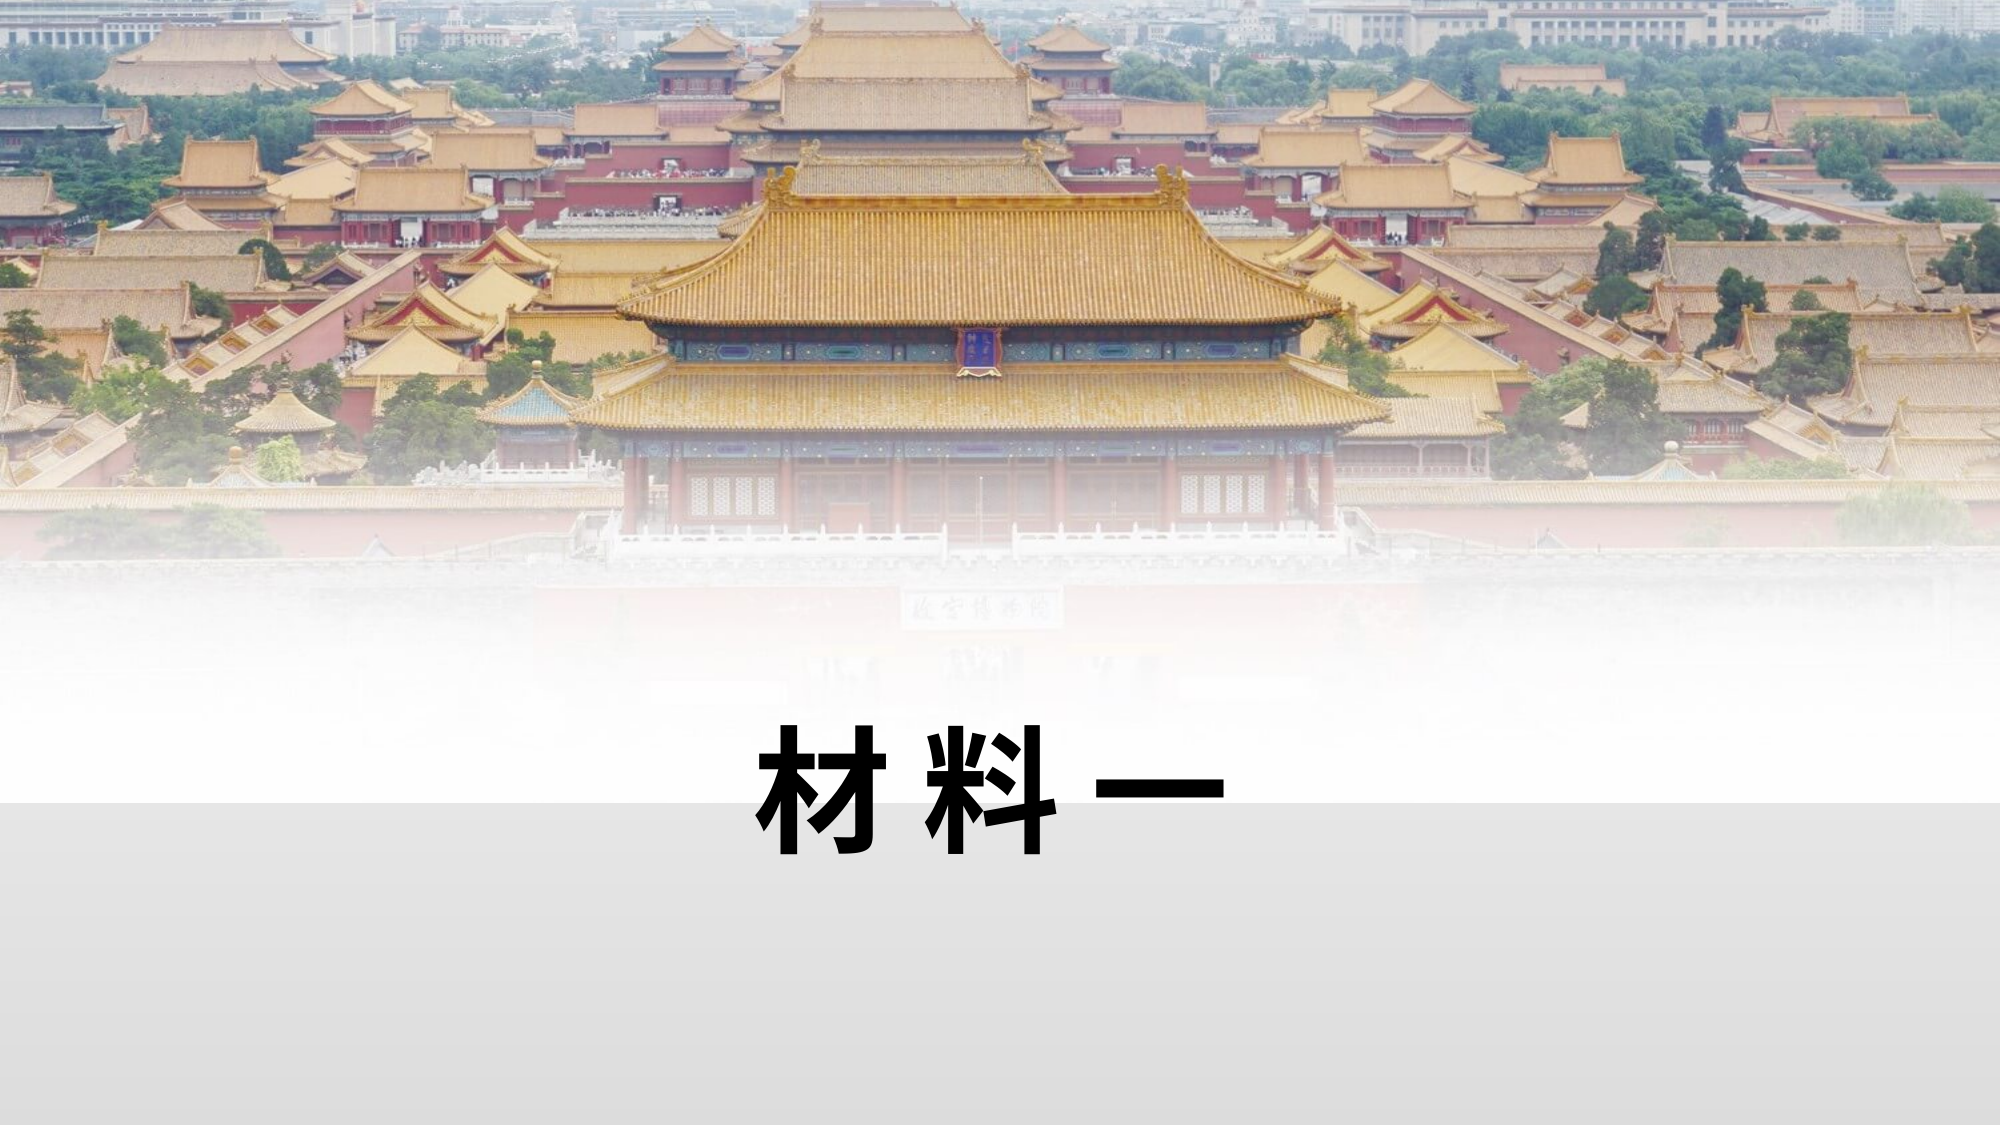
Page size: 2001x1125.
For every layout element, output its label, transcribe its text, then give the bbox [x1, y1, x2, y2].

picture [0, 0, 2000, 803]
text_box 材 料 一 [611, 803, 1372, 880]
